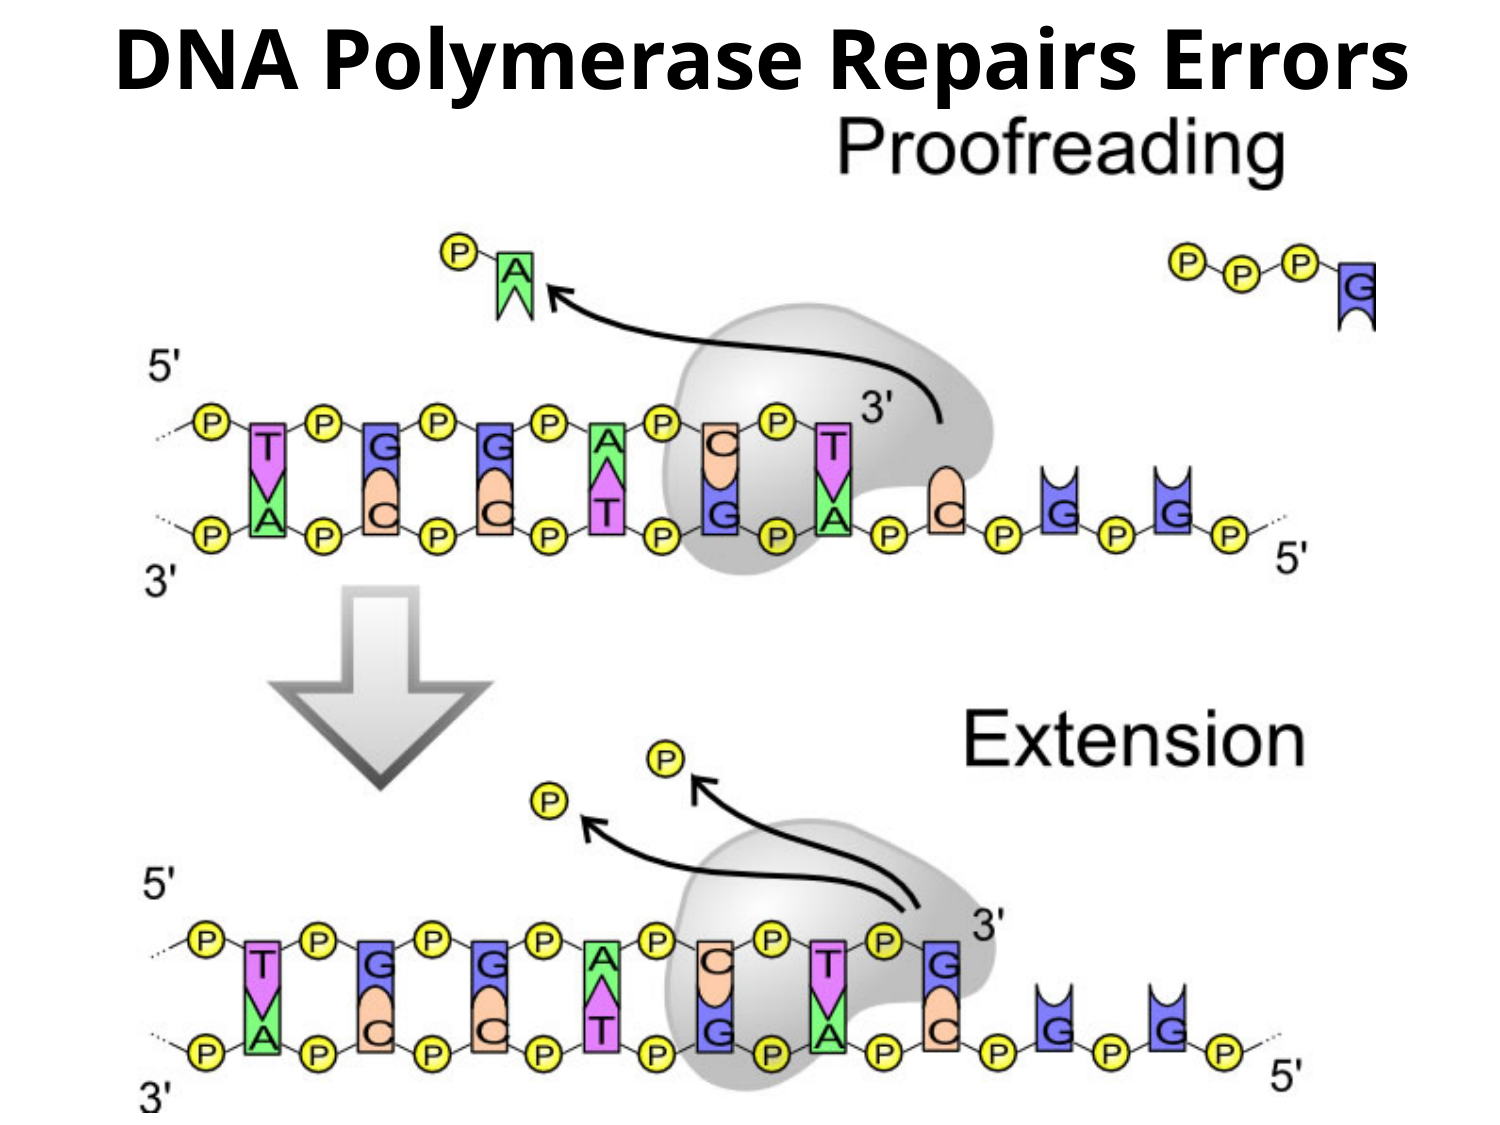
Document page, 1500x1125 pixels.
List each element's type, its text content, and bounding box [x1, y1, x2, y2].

picture [137, 87, 1376, 1113]
title DNA Polymerase Repairs Errors [24, 0, 1500, 113]
